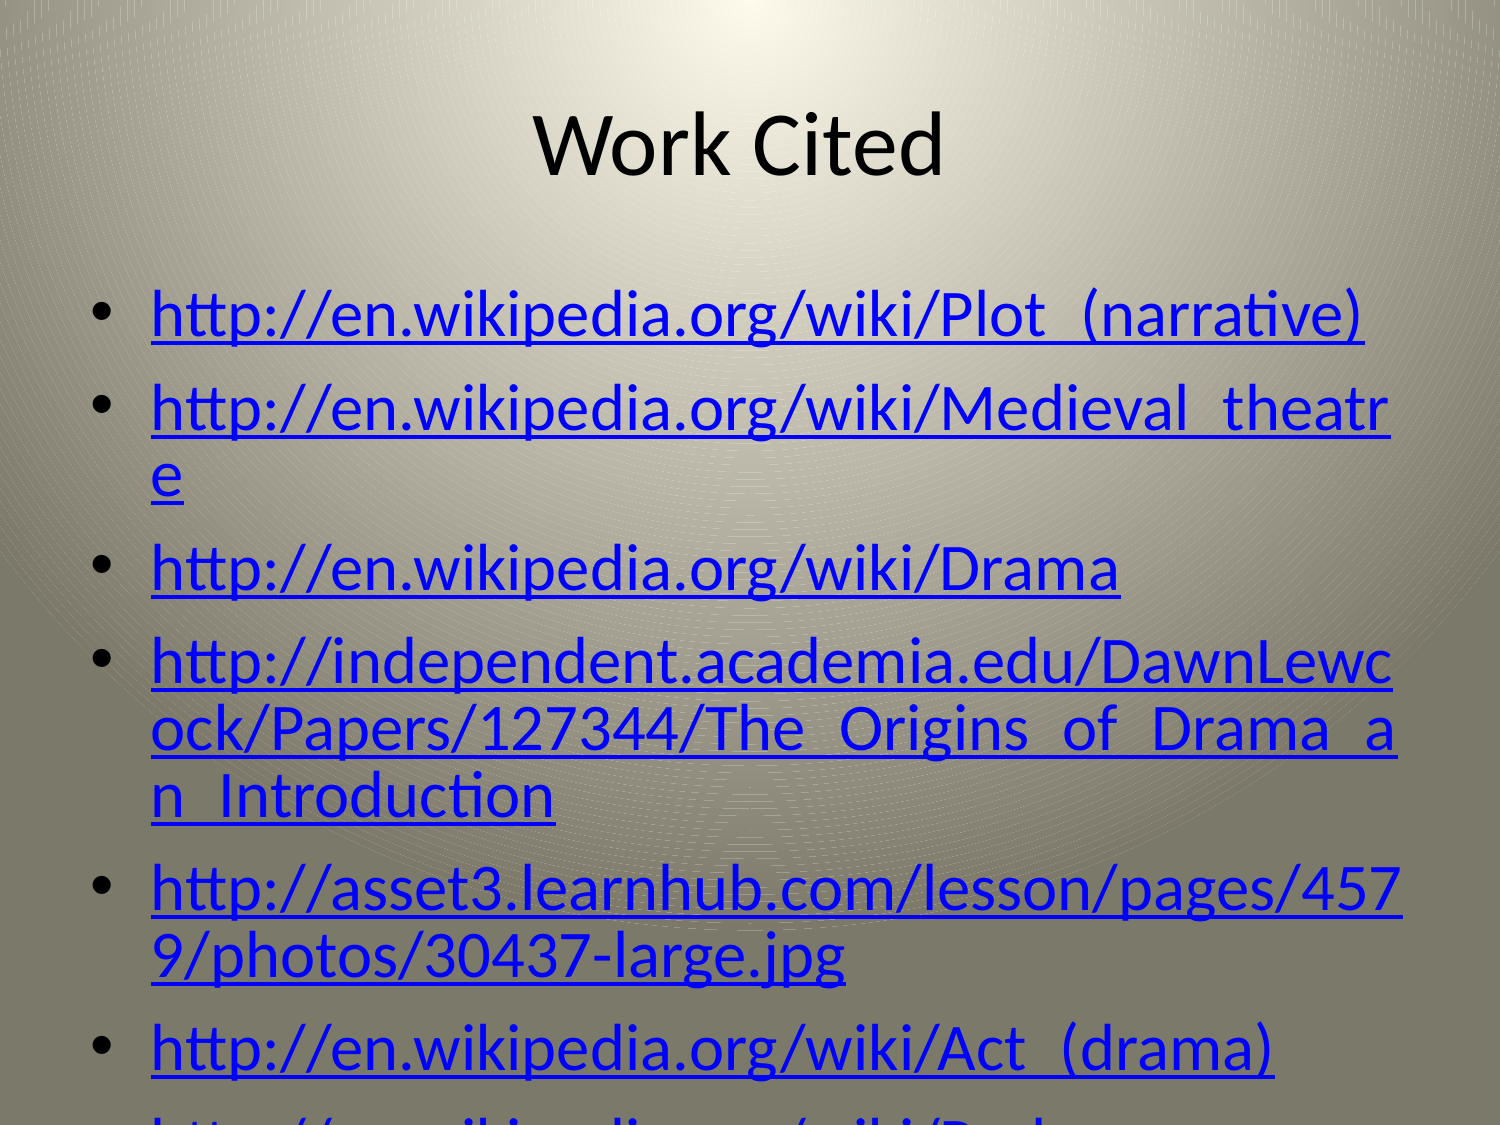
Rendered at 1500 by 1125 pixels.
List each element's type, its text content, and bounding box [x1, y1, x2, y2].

title Work Cited [75, 45, 1425, 233]
list http://en.wikipedia.org/wiki/Plot_(narrative) http://en.wikipedia.org/wiki/Medieval_theatre http://en.wikipedia.org/wiki/Drama http://independent.academia.edu/DawnLewcock/Papers/127344/The_Origins_of_Drama_an_Introduction http://asset3.learnhub.com/lesson/pages/4579/photos/30437-large.jpg http://en.wikipedia.org/wiki/Act_(drama) http://en.wikipedia.org/wiki/Prologue [75, 262, 1425, 1005]
